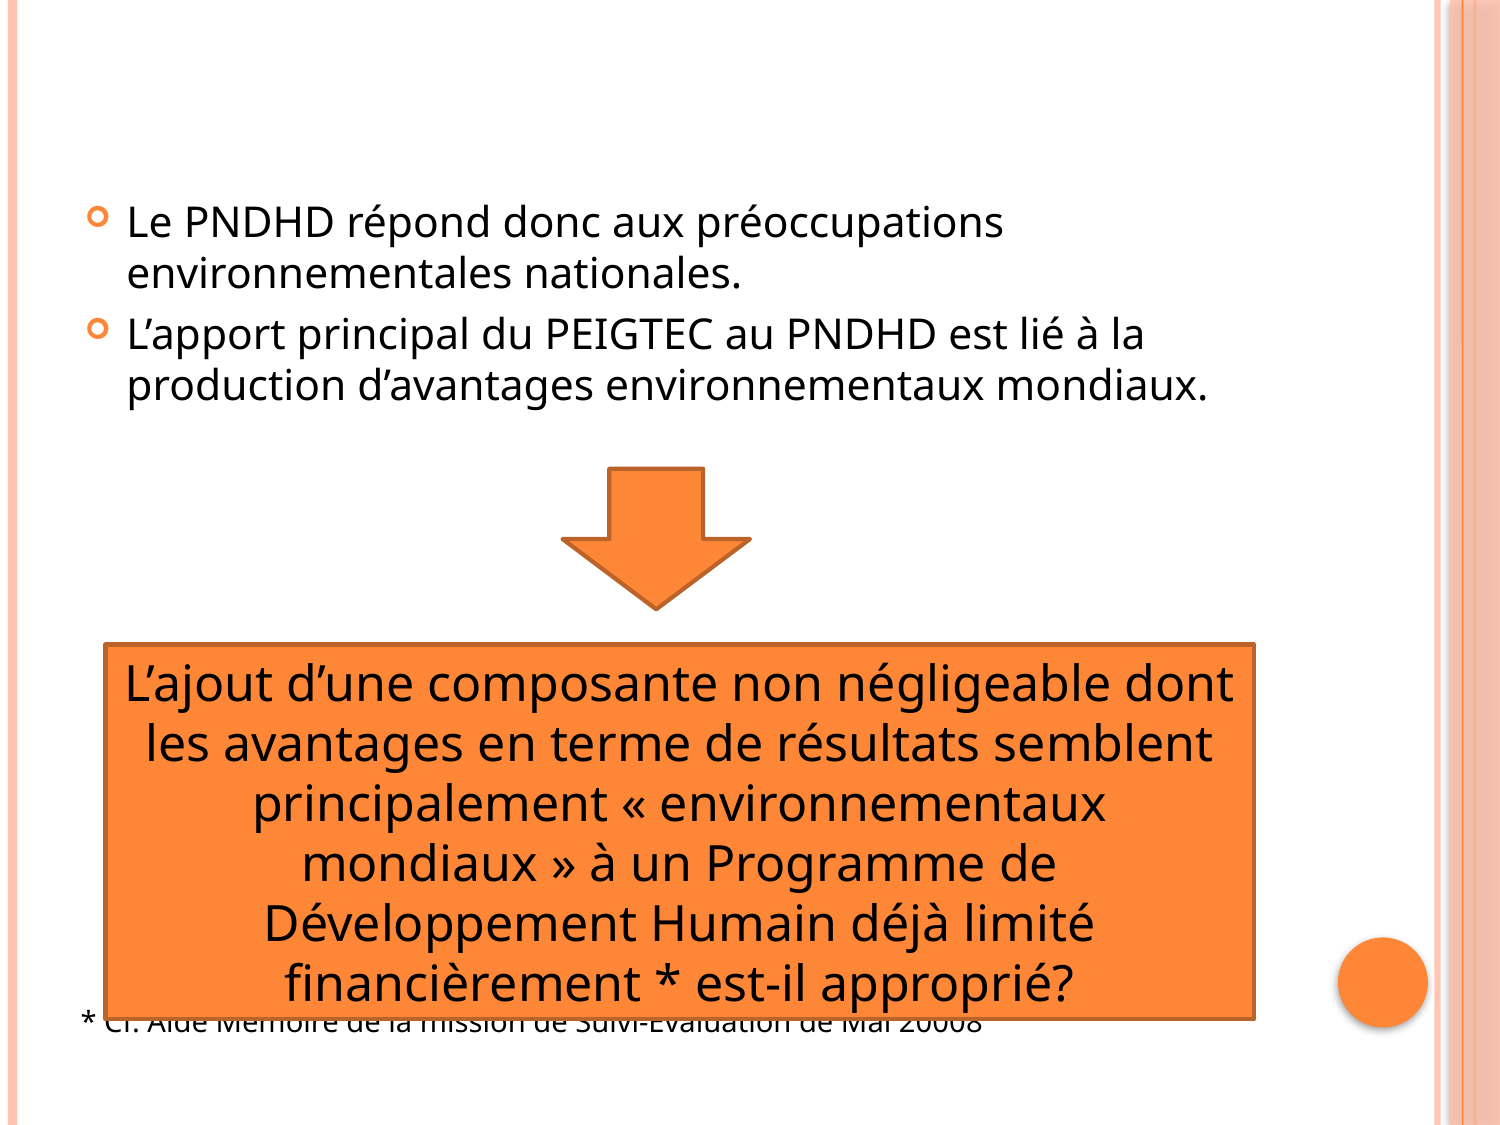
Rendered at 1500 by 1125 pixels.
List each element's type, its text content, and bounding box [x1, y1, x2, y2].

text_box L’ajout d’une composante non négligeable dont les avantages en terme de résultats semblent principalement « environnementaux mondiaux » à un Programme de Développement Humain déjà limité financièrement * est-il approprié? [103, 642, 1256, 1021]
text_box [560, 466, 752, 612]
text_box * Cf. Aide Mémoire de la mission de Suivi-Evaluation de Mai 20008 [65, 996, 1006, 1046]
list Le PNDHD répond donc aux préoccupations environnementales nationales. L’apport principal du PEIGTEC au PNDHD est lié à la production d’avantages environnementaux mondiaux. [70, 187, 1296, 633]
